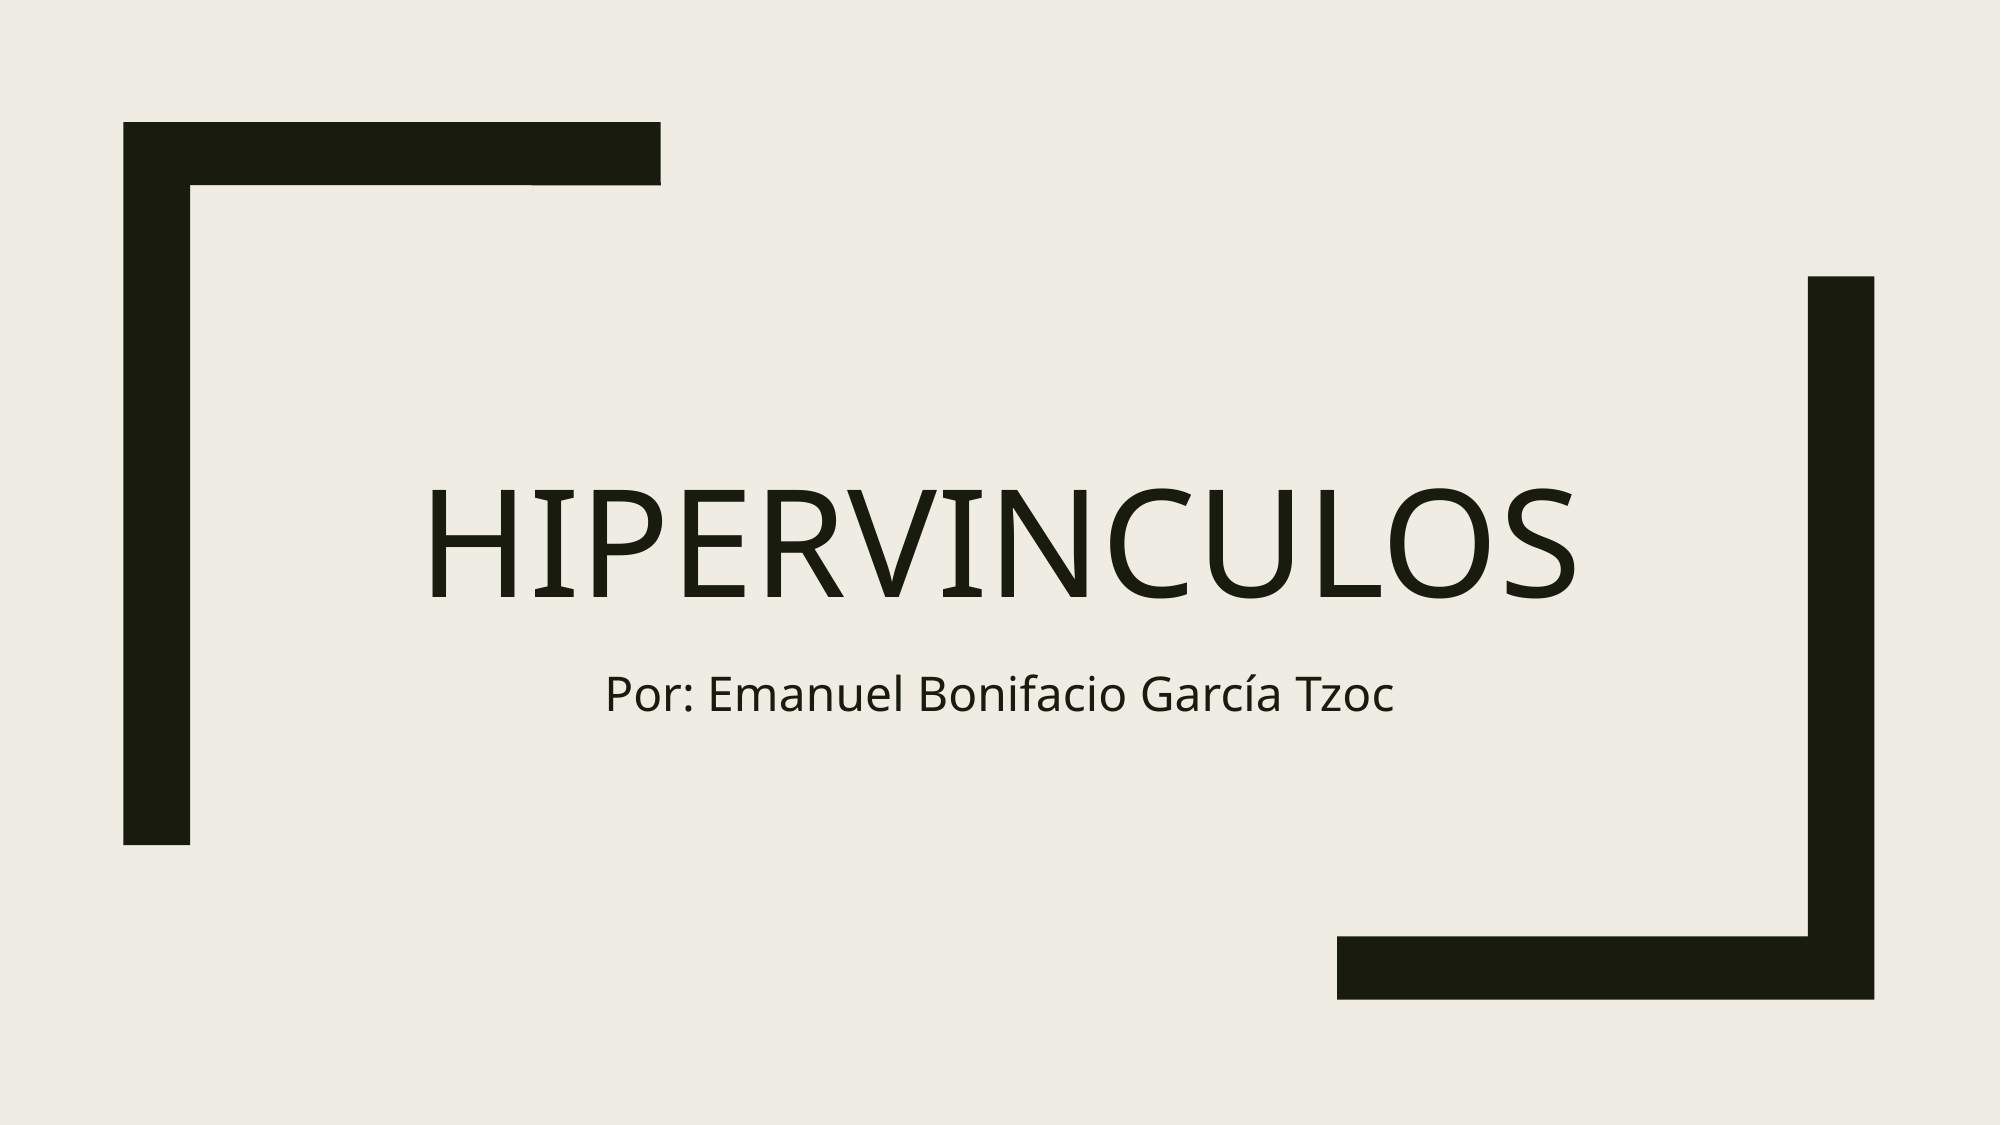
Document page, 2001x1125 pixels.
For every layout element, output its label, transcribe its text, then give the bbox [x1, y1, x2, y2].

title Hipervinculos [314, 293, 1686, 638]
subtitle Por: Emanuel Bonifacio García Tzoc [439, 649, 1561, 828]
